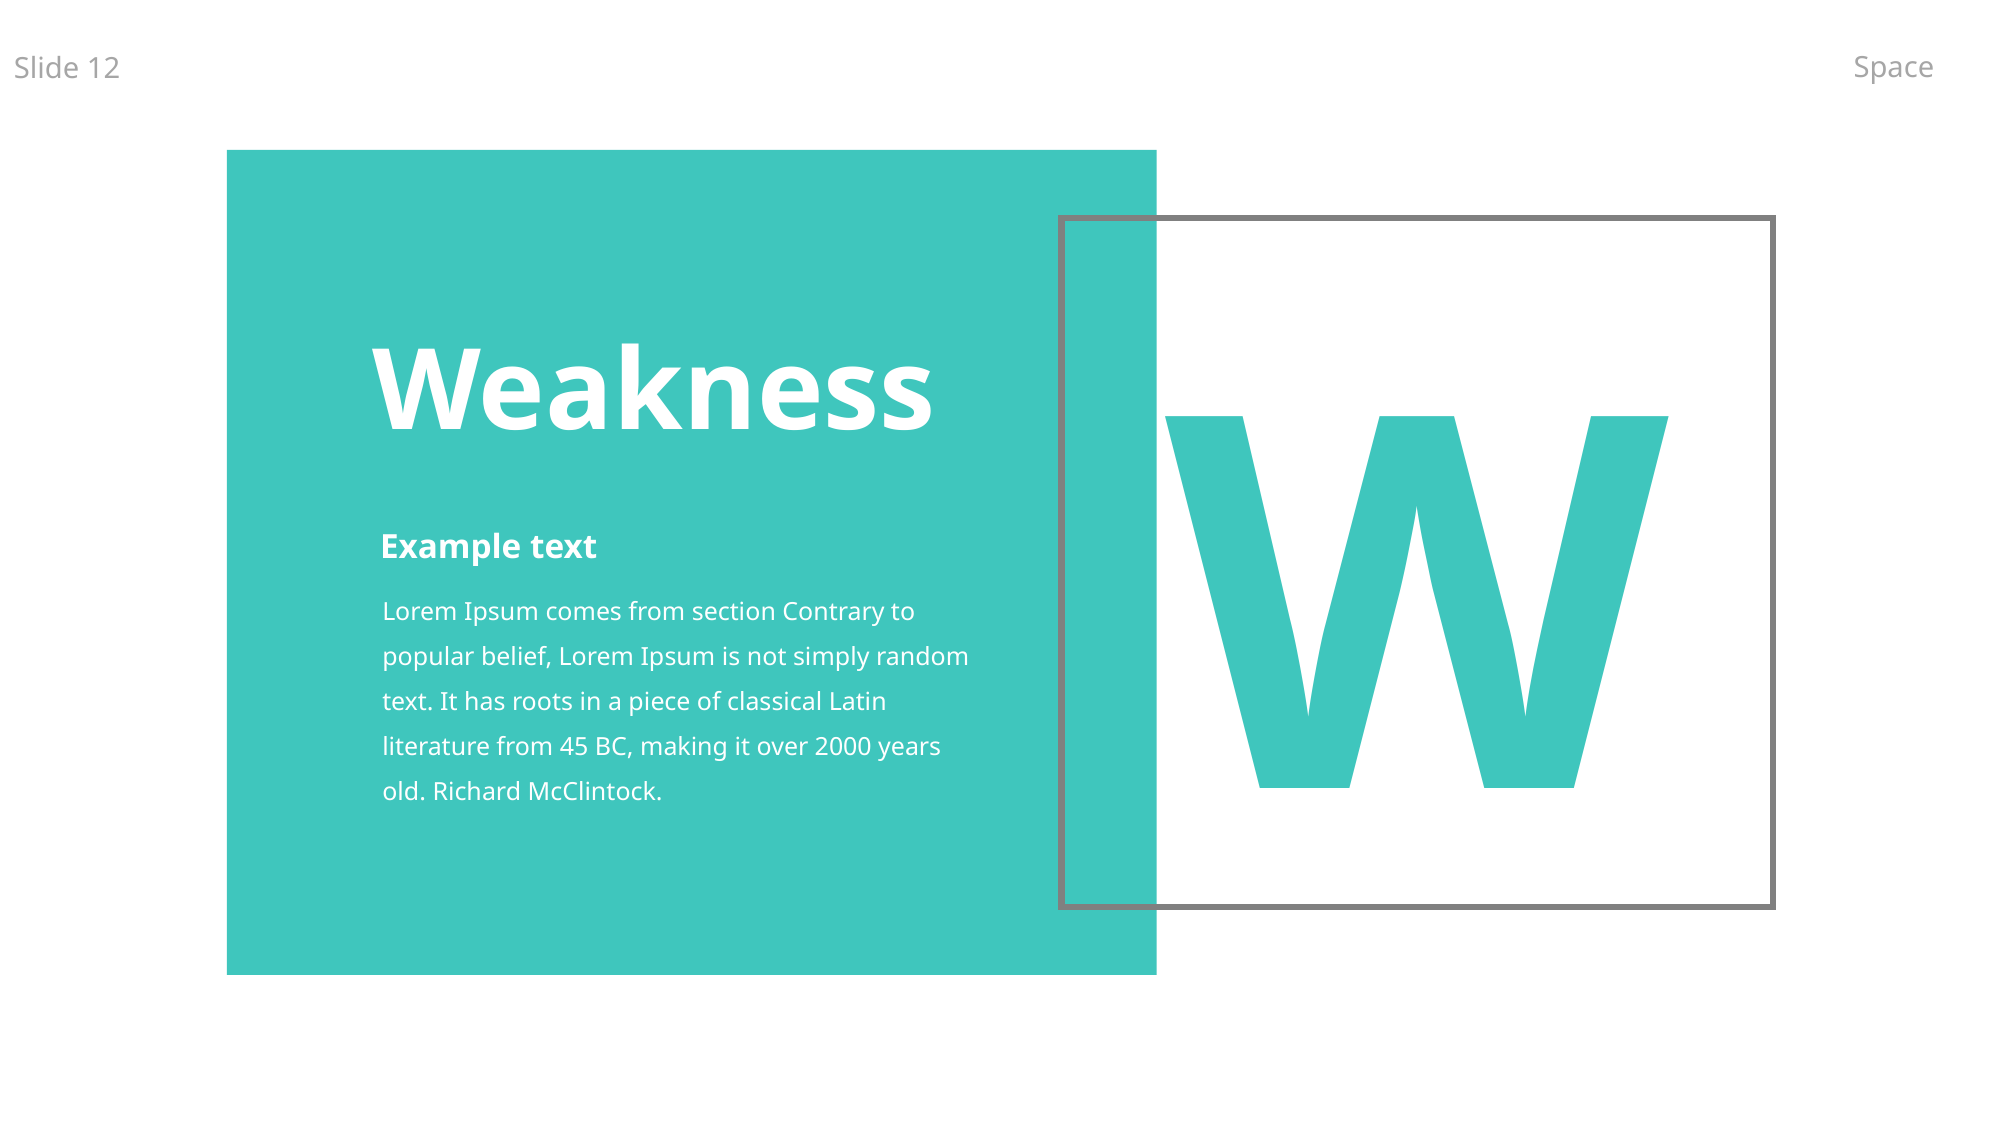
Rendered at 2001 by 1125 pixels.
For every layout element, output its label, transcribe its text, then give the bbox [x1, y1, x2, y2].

text_box Example text [365, 517, 613, 573]
text_box Weakness [357, 309, 951, 460]
text_box [1060, 217, 1774, 908]
text_box [226, 149, 1158, 976]
text_box Lorem Ipsum comes from section Contrary to popular belief, Lorem Ipsum is not simply random text. It has roots in a piece of classical Latin literature from 45 BC, making it over 2000 years old. Richard McClintock. [367, 573, 1000, 813]
